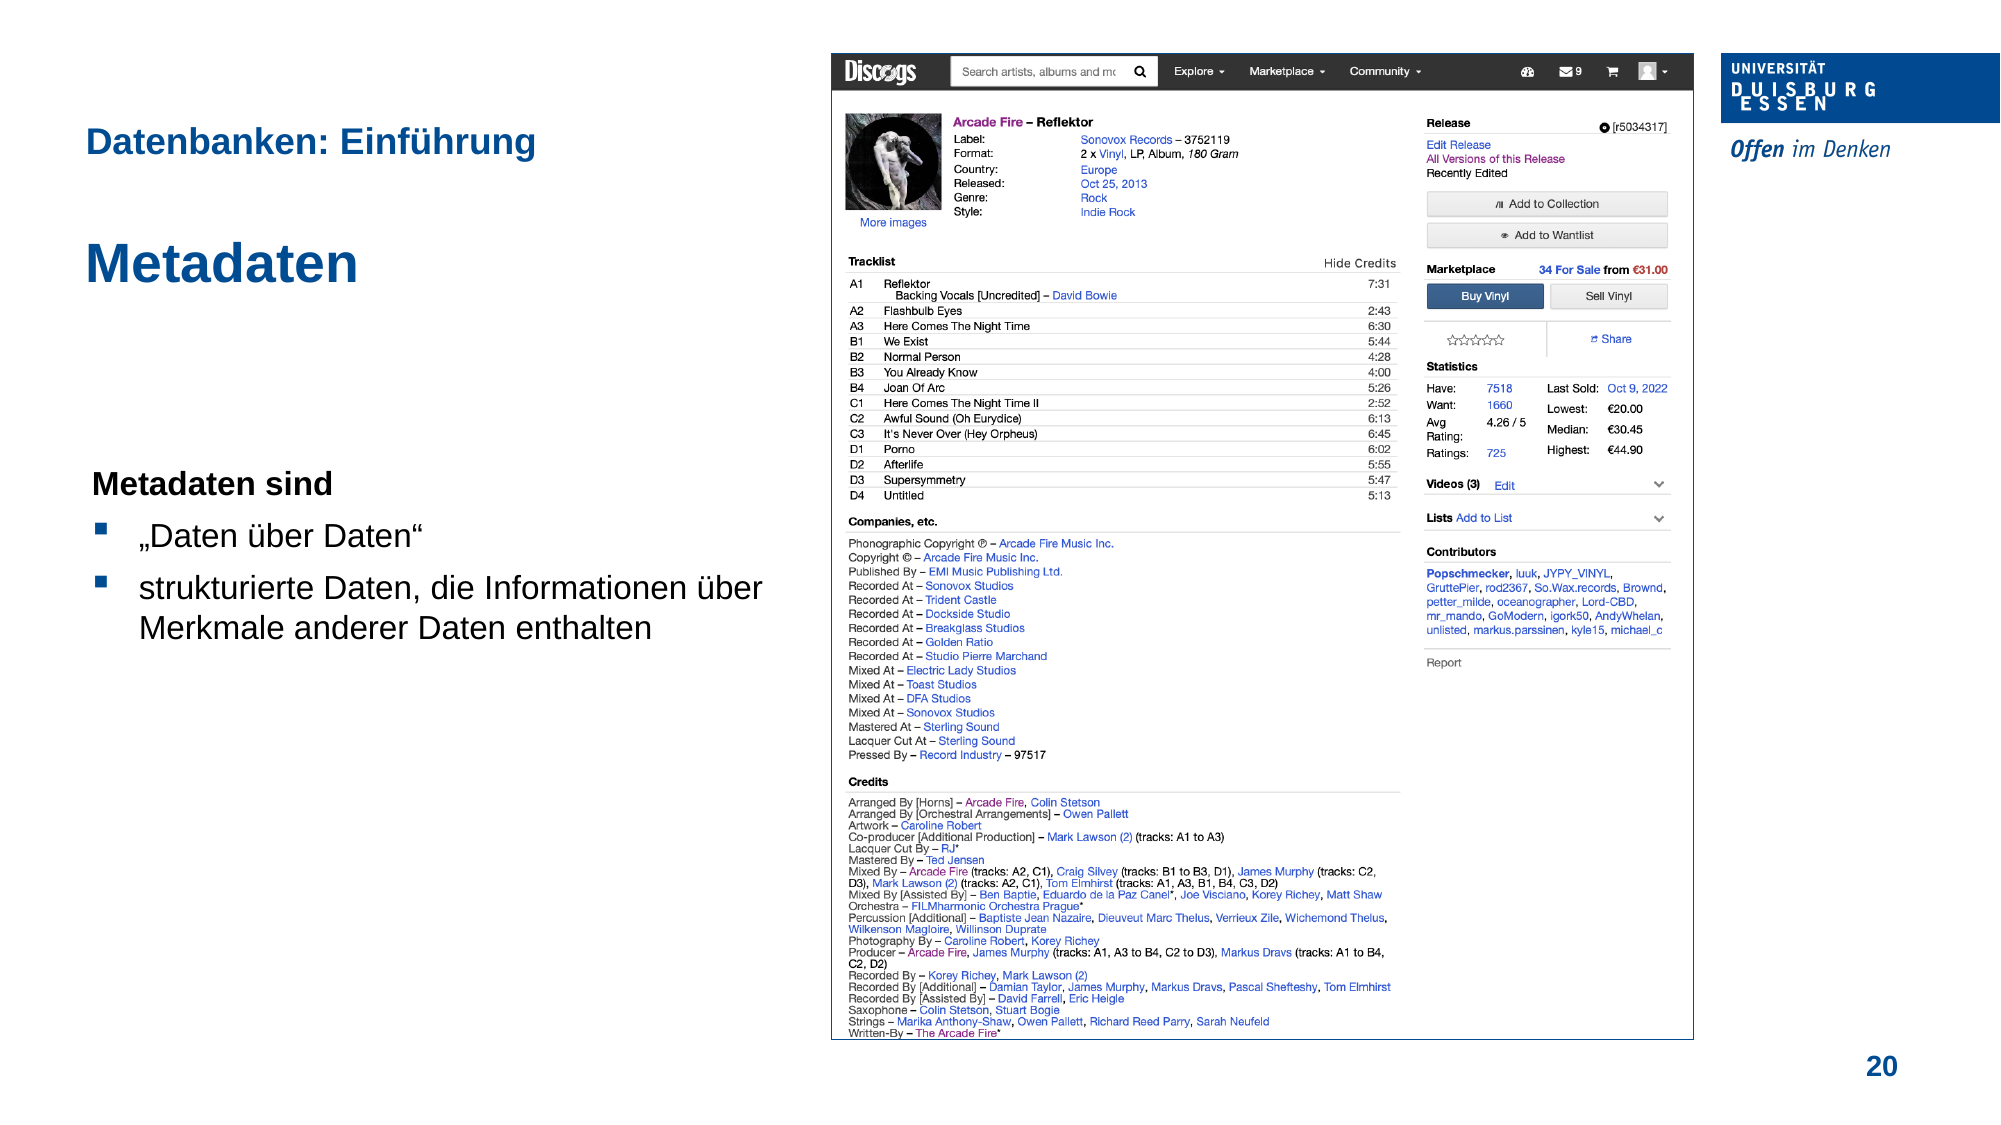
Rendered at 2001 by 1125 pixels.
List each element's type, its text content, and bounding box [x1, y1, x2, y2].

list Metadaten sind „Daten über Daten“ strukturierte Daten, die Informationen über Merkmale anderer Daten enthalten [85, 454, 792, 987]
slide_number 20 [1677, 1039, 1914, 1081]
list Datenbanken: Einführung [85, 122, 830, 163]
picture [1721, 53, 2000, 162]
picture [830, 53, 1694, 1040]
list Metadaten [85, 227, 830, 303]
